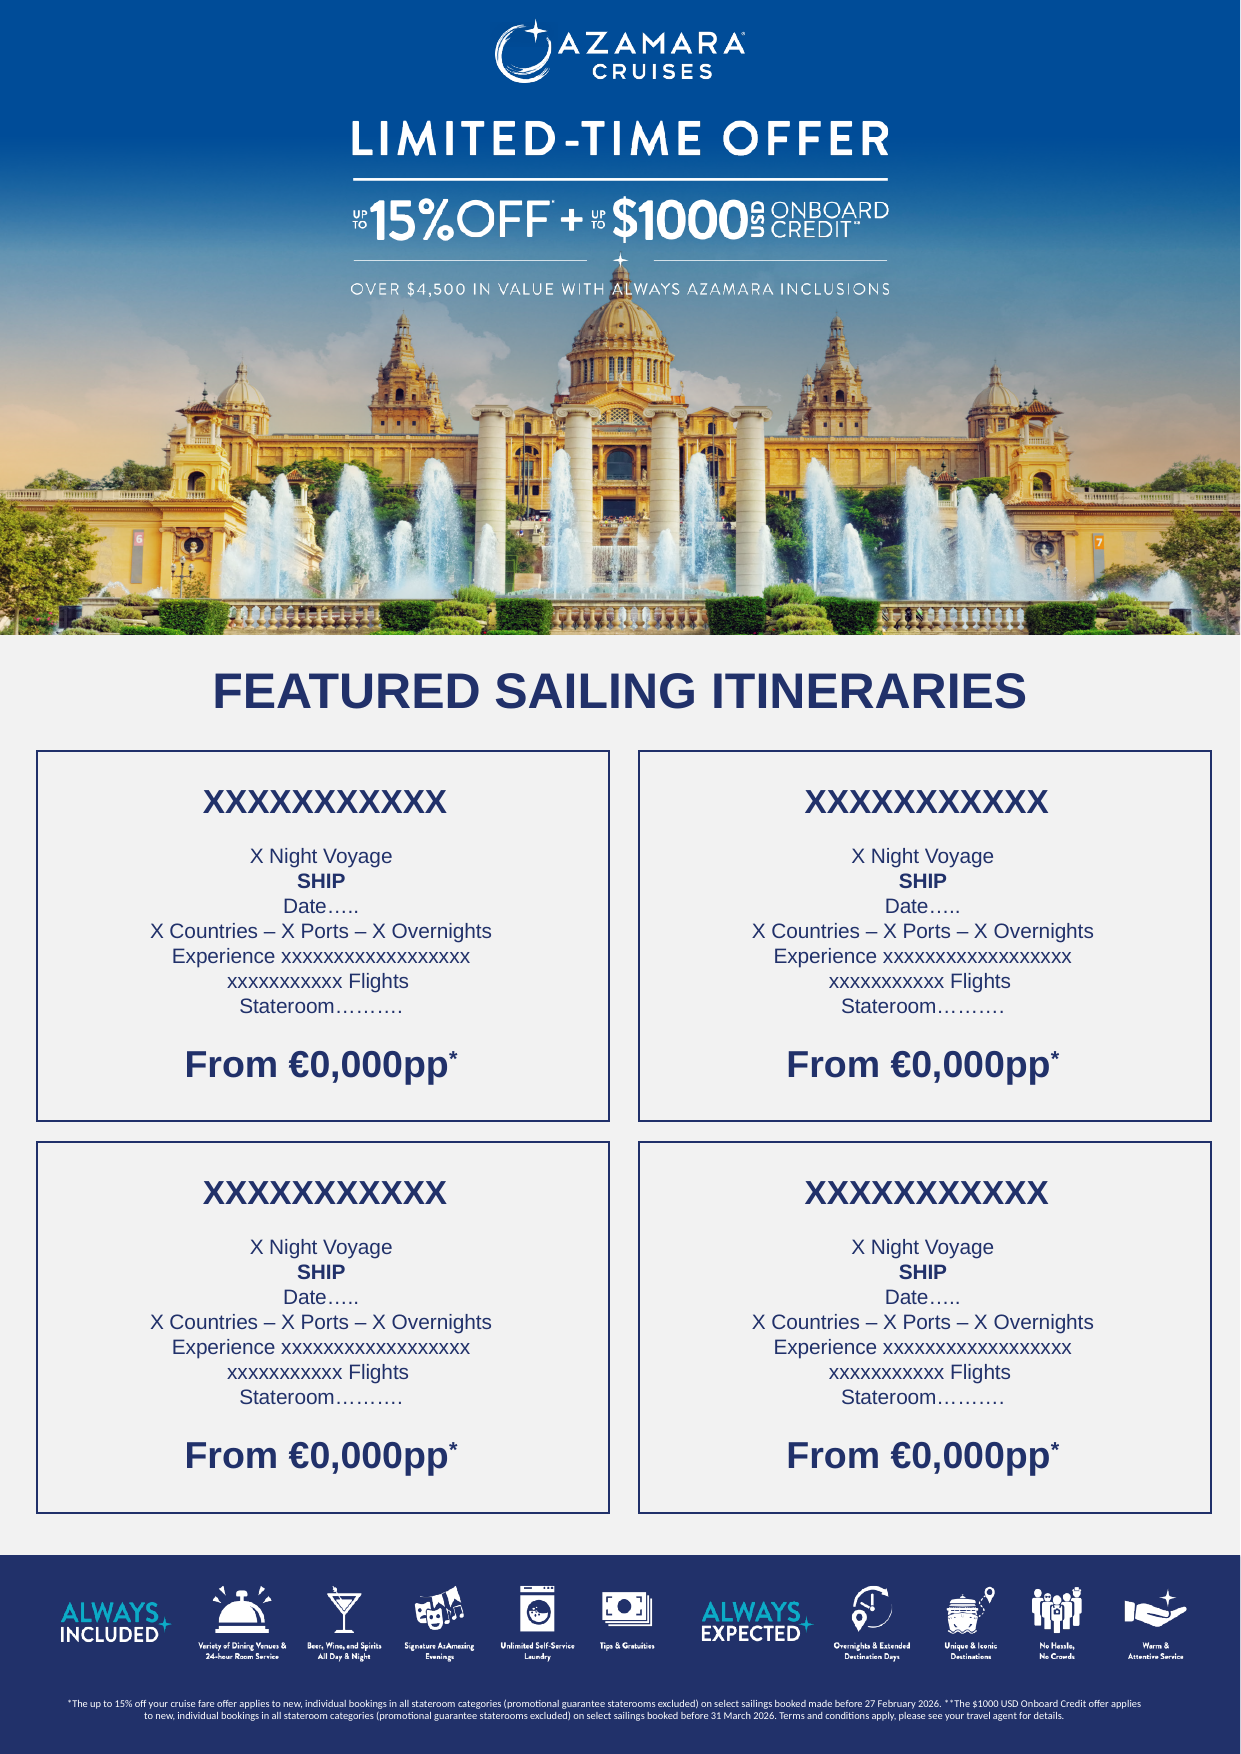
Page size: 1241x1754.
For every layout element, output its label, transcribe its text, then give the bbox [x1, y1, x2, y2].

picture [59, 1585, 1187, 1662]
text_box [36, 750, 610, 1122]
text_box XXXXXXXXXXX X Night Voyage SHIP Date….. X Countries – X Ports – X Overnights Experience xxxxxxxxxxxxxxxxxx xxxxxxxxxxx Flights Stateroom………. From €0,000pp* [637, 772, 1209, 1093]
text_box XXXXXXXXXXX X Night Voyage SHIP Date….. X Countries – X Ports – X Overnights Experience xxxxxxxxxxxxxxxxxx xxxxxxxxxxx Flights Stateroom………. From €0,000pp* [637, 1164, 1209, 1484]
text_box FEATURED SAILING ITINERARIES [0, 637, 1241, 740]
text_box XXXXXXXXXXX X Night Voyage SHIP Date….. X Countries – X Ports – X Overnights Experience xxxxxxxxxxxxxxxxxx xxxxxxxxxxx Flights Stateroom………. From €0,000pp* [35, 772, 607, 1093]
text_box *The up to 15% off your cruise fare offer applies to new, individual bookings in all stateroom categories (promotional guarantee staterooms excluded) on select sailings booked made before 27 February 2026. **The $1000 USD Onboard Credit offer applies to new, individual bookings in all stateroom categories (promotional guarantee staterooms excluded) on select sailings booked before 31 March 2026. Terms and conditions apply, please see your travel agent for details. [48, 1689, 1164, 1730]
text_box [36, 1141, 610, 1514]
text_box XXXXXXXXXXX X Night Voyage SHIP Date….. X Countries – X Ports – X Overnights Experience xxxxxxxxxxxxxxxxxx xxxxxxxxxxx Flights Stateroom………. From €0,000pp* [35, 1164, 607, 1484]
picture [0, 0, 1241, 635]
text_box [0, 1555, 1241, 1754]
text_box [638, 750, 1212, 1122]
text_box [638, 1141, 1212, 1514]
